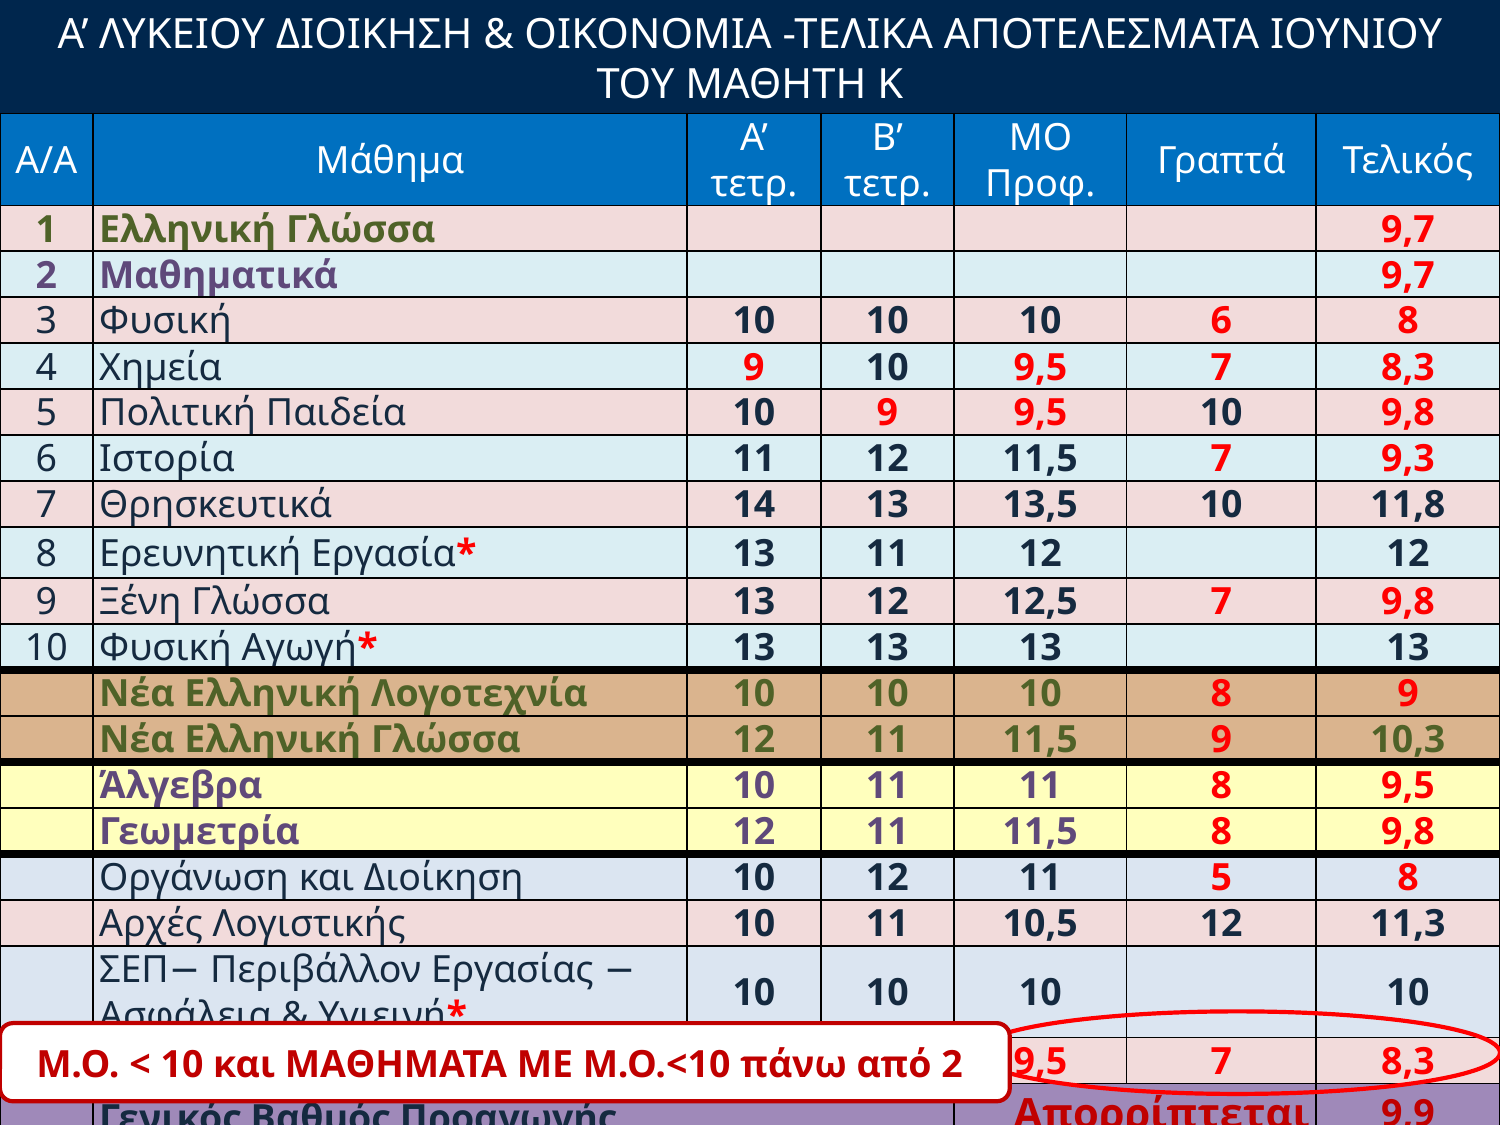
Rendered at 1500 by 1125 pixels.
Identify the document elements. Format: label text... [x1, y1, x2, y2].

table_cell 10 [688, 947, 820, 1021]
table_cell 10 [688, 390, 820, 434]
table_cell 10 [955, 947, 1126, 1029]
table_cell 9,5 [1317, 766, 1499, 807]
table_cell [1, 766, 92, 807]
table_cell 9,8 [1317, 579, 1499, 623]
title Α’ ΛΥΚΕΙΟΥ ΔΙΟΙΚΗΣΗ & ΟΙΚΟΝΟΜΙΑ -ΤΕΛΙΚΑ ΑΠΟΤΕΛΕΣΜΑΤΑ ΙΟΥΝΙΟΥ ΤΟΥ ΜΑΘΗΤΗ Κ [0, 0, 1500, 113]
table_cell 12,5 [955, 579, 1126, 623]
table_cell [1127, 625, 1315, 666]
table_cell Μαθηματικά [94, 252, 686, 296]
table_cell 7 [1127, 579, 1315, 623]
table_cell 10 [688, 298, 820, 342]
table_cell 10 [688, 674, 820, 715]
table_cell 13 [822, 625, 953, 666]
table_cell 10 [955, 674, 1126, 715]
table_cell 10 [955, 298, 1126, 342]
table_cell 12 [822, 579, 953, 623]
text_box [1011, 1009, 1500, 1097]
table_cell 12 [688, 717, 820, 758]
table_cell Χημεία [94, 344, 686, 388]
table_cell 2 [1, 252, 92, 296]
table_cell 10 [1127, 482, 1315, 526]
table_cell 11,5 [955, 436, 1126, 480]
table_cell 12 [822, 858, 953, 899]
table_cell [955, 206, 1126, 250]
table_cell [1, 674, 92, 715]
table_cell [822, 252, 953, 296]
table_cell [1, 717, 92, 758]
table_cell 10 [1317, 947, 1499, 1037]
table_cell 10 [1, 625, 92, 666]
table_cell 14 [688, 482, 820, 526]
table_cell 13 [688, 528, 820, 577]
table_cell 9,3 [1317, 436, 1499, 480]
table_cell 7 [1, 482, 92, 526]
table_cell 11 [822, 528, 953, 577]
table_cell 10 [1127, 390, 1315, 434]
table_cell 9,5 [1012, 1077, 1039, 1083]
table_cell 7 [1127, 436, 1315, 480]
table_cell 11,3 [1317, 901, 1499, 945]
table_cell 8 [1317, 298, 1499, 342]
table_cell 5 [1127, 858, 1315, 899]
table_cell 9 [688, 344, 820, 388]
table_header Γραπτά [1127, 114, 1315, 205]
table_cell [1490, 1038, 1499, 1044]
table_cell 11,5 [955, 717, 1126, 758]
table_cell 9,8 [1317, 809, 1499, 850]
table_cell [1, 947, 92, 1025]
table_cell Νέα Ελληνική Λογοτεχνία [94, 674, 686, 715]
table_header Α’ τετρ. [688, 114, 820, 205]
table_cell 9 [1127, 717, 1315, 758]
table_cell 10 [822, 298, 953, 342]
table_cell [955, 252, 1126, 296]
table_cell Νέα Ελληνική Γλώσσα [94, 717, 686, 758]
table_cell 10,5 [955, 901, 1126, 945]
table_cell 9,7 [1317, 206, 1499, 250]
table_cell 11 [822, 901, 953, 945]
table_cell Ερευνητική Εργασία* [94, 528, 686, 577]
table_cell 13 [955, 625, 1126, 666]
table_cell Άλγεβρα [94, 766, 686, 807]
table_cell [1127, 947, 1315, 1013]
table_cell 11 [955, 766, 1126, 807]
table_cell 12 [1317, 528, 1499, 577]
table_cell Πολιτική Παιδεία [94, 390, 686, 434]
table_cell 9,8 [1317, 390, 1499, 434]
table_header Α/Α [1, 114, 92, 205]
table_cell Οργάνωση και Διοίκηση [94, 858, 686, 899]
table_cell 13,5 [955, 482, 1126, 526]
table_cell ΣΕΠ− Περιβάλλον Εργασίας − Ασφάλεια & Υγιεινή* [94, 947, 686, 1021]
table_cell 12 [955, 528, 1126, 577]
table_cell [1, 809, 92, 850]
table_header Β’ τετρ. [822, 114, 953, 205]
table_cell [1127, 528, 1315, 577]
table_cell Αρχές Λογιστικής [94, 901, 686, 945]
table_header Μάθημα [94, 114, 686, 205]
table_cell 8 [1317, 858, 1499, 899]
table_cell 5 [1, 390, 92, 434]
text_box Μ.Ο. < 10 και ΜΑΘΗΜΑΤΑ ΜΕ Μ.Ο.<10 πάνω από 2 [0, 1020, 1012, 1104]
table_cell [1, 1099, 92, 1125]
table_cell Ελληνική Γλώσσα [94, 206, 686, 250]
table_cell Απορρίπτεται [955, 1084, 1315, 1125]
table_cell 4 [1, 344, 92, 388]
table_header Τελικός [1317, 114, 1499, 205]
table_cell 13 [688, 579, 820, 623]
table_cell [1, 858, 92, 899]
table_cell Θρησκευτικά [94, 482, 686, 526]
table_cell [688, 252, 820, 296]
table_cell 8 [1127, 766, 1315, 807]
table_cell 11 [688, 436, 820, 480]
table_cell 10 [688, 766, 820, 807]
table_cell Γεωμετρία [94, 809, 686, 850]
table_cell 10,3 [1317, 717, 1499, 758]
table_cell 11,8 [1317, 482, 1499, 526]
table_cell 8 [1, 528, 92, 577]
table_cell 10 [822, 344, 953, 388]
table_cell 7 [1127, 344, 1315, 388]
table_cell Γενικός Βαθμός Προαγωγής [94, 1104, 953, 1125]
table_cell Ιστορία [94, 436, 686, 480]
table_cell 10 [688, 858, 820, 899]
table_cell 10 [822, 674, 953, 715]
table_cell 13 [822, 482, 953, 526]
table_cell 9 [1, 579, 92, 623]
table_cell Ξένη Γλώσσα [94, 579, 686, 623]
table_cell 1 [1, 206, 92, 250]
table_cell 8,3 [1317, 344, 1499, 388]
table_cell 9,9 [1317, 1084, 1499, 1125]
table_cell 6 [1127, 298, 1315, 342]
table_cell [822, 206, 953, 250]
table_cell 10 [822, 947, 953, 1021]
table_cell 6 [1, 436, 92, 480]
table_cell 9 [1317, 674, 1499, 715]
table_cell 11 [822, 717, 953, 758]
table_cell 9,7 [1317, 252, 1499, 296]
table_cell 9,5 [955, 390, 1126, 434]
table_cell 12 [822, 436, 953, 480]
table_cell 9 [822, 390, 953, 434]
table_cell 8,3 [1435, 1061, 1499, 1083]
table_cell [1127, 206, 1315, 250]
table_cell 8 [1127, 674, 1315, 715]
table_cell Φυσική [94, 298, 686, 342]
table_cell [1, 901, 92, 945]
table_cell 11 [822, 809, 953, 850]
table_cell 13 [688, 625, 820, 666]
table_header ΜΟ Προφ. [955, 114, 1126, 205]
table_cell 11 [955, 858, 1126, 899]
table_cell 11 [822, 766, 953, 807]
table_cell 12 [688, 809, 820, 850]
table_cell 11,5 [955, 809, 1126, 850]
table_cell 12 [1127, 901, 1315, 945]
table_cell [688, 206, 820, 250]
table_cell [1127, 252, 1315, 296]
table_cell 10 [688, 901, 820, 945]
table_cell 9,5 [955, 344, 1126, 388]
table_cell Φυσική Αγωγή* [94, 625, 686, 666]
table_cell 3 [1, 298, 92, 342]
table_cell 13 [1317, 625, 1499, 666]
table_cell 8 [1127, 809, 1315, 850]
